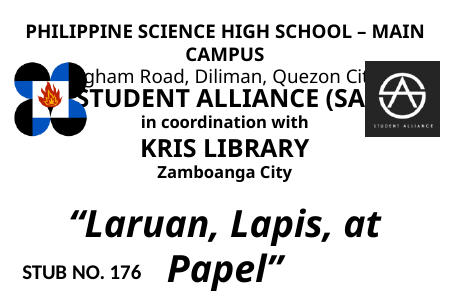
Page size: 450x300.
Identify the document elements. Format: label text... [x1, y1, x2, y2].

text_box “Laruan, Lapis, at Papel” [0, 192, 450, 298]
text_box PHILIPPINE SCIENCE HIGH SCHOOL – MAIN CAMPUS Agham Road, Diliman, Quezon City [0, 12, 450, 74]
picture [12, 60, 88, 137]
picture [364, 60, 441, 137]
text_box STUDENT ALLIANCE (SA) in coordination with KRIS LIBRARY Zamboanga City [0, 74, 450, 190]
text_box STUB NO. 176 [7, 251, 213, 292]
